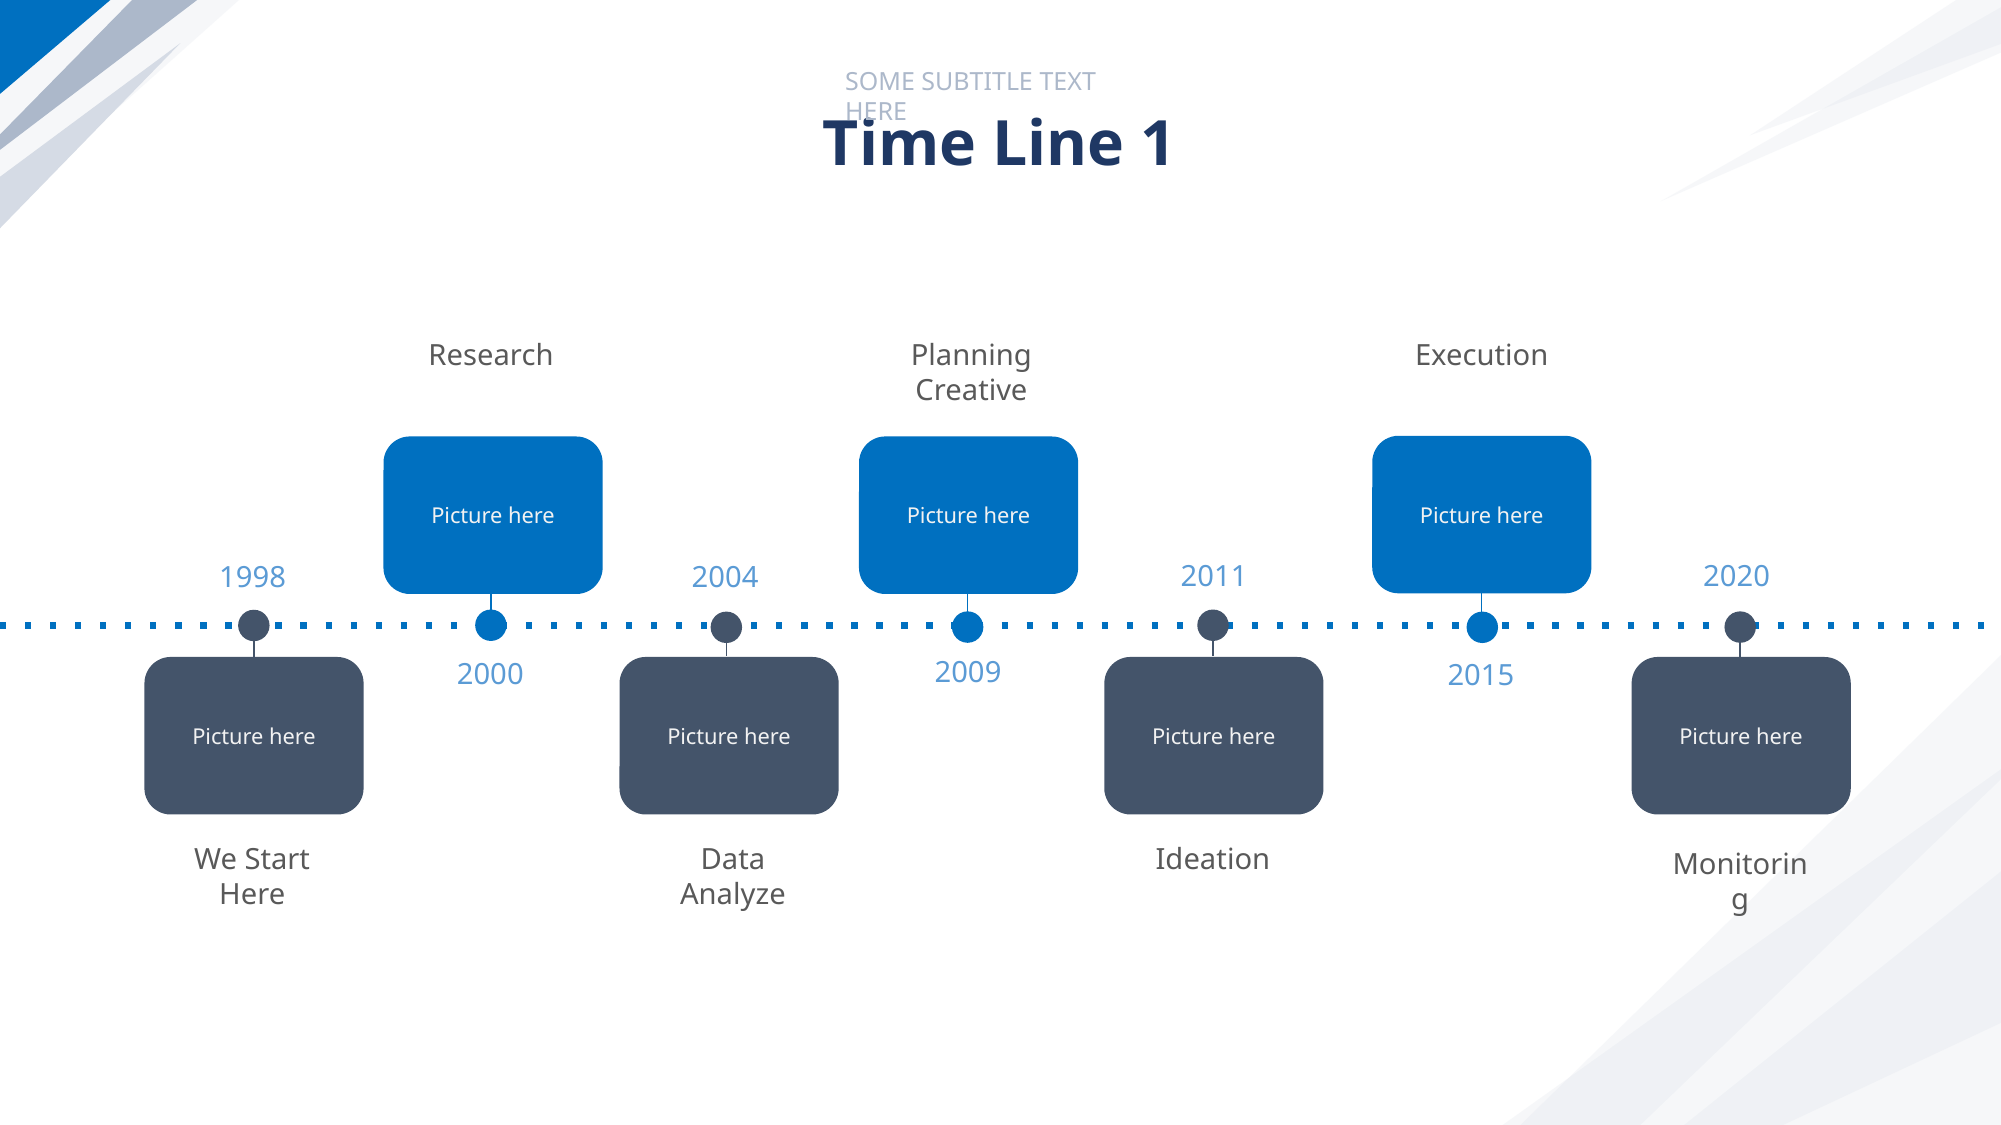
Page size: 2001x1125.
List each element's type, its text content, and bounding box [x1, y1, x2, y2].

text_box 2020 [1650, 529, 1823, 600]
text_box [952, 612, 963, 625]
text_box We Start Here [158, 830, 346, 922]
text_box [475, 610, 486, 625]
text_box [1487, 612, 1498, 625]
text_box Picture here [858, 436, 1079, 594]
text_box 1998 [166, 530, 339, 601]
text_box [714, 637, 722, 643]
text_box 2004 [639, 530, 811, 601]
text_box [1201, 609, 1225, 615]
text_box Data Analyze [639, 830, 827, 922]
text_box [1729, 611, 1752, 616]
text_box 2000 [404, 637, 577, 699]
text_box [1631, 618, 1851, 929]
text_box 2009 [882, 637, 1054, 696]
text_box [1104, 616, 1324, 887]
text_box Picture here [1372, 435, 1592, 594]
text_box Picture here [383, 436, 603, 594]
text_box Picture here [619, 656, 839, 815]
text_box Planning Creative [877, 326, 1066, 418]
text_box [710, 611, 742, 625]
text_box SOME SUBTITLE TEXT HERE [830, 57, 1170, 104]
text_box Research [397, 326, 585, 382]
text_box [973, 612, 984, 625]
text_box 2011 [1128, 529, 1300, 600]
text_box Picture here [144, 656, 364, 815]
text_box 2015 [1395, 637, 1567, 699]
text_box [238, 609, 270, 625]
title Time Line 1 [137, 76, 1863, 214]
text_box Execution [1387, 326, 1576, 382]
text_box [495, 610, 507, 625]
text_box [731, 637, 739, 643]
text_box [1466, 612, 1477, 625]
